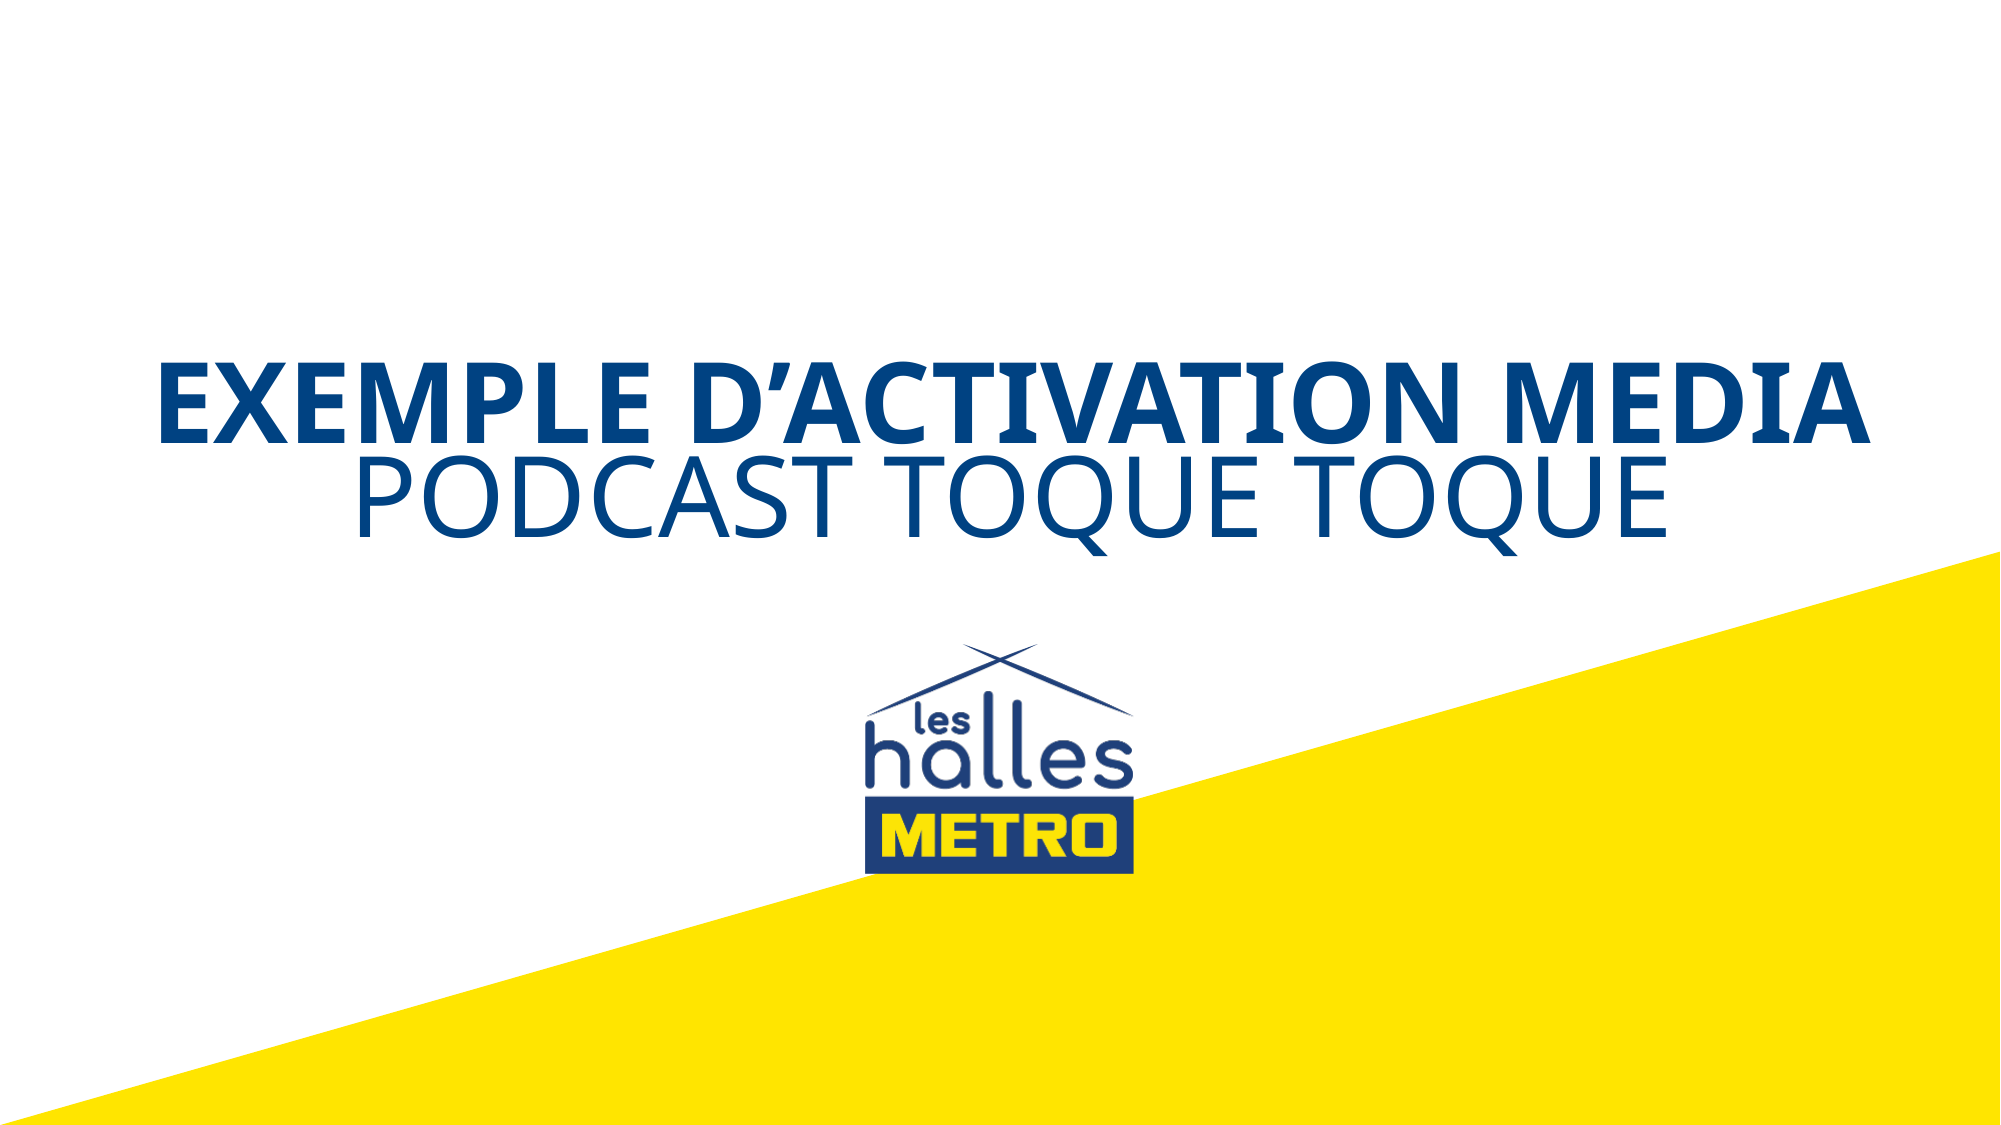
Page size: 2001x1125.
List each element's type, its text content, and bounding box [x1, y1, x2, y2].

picture [865, 675, 1134, 874]
list Exemple d’activation MEDIA PODCAST TOQUE TOQUE [101, 372, 1922, 675]
